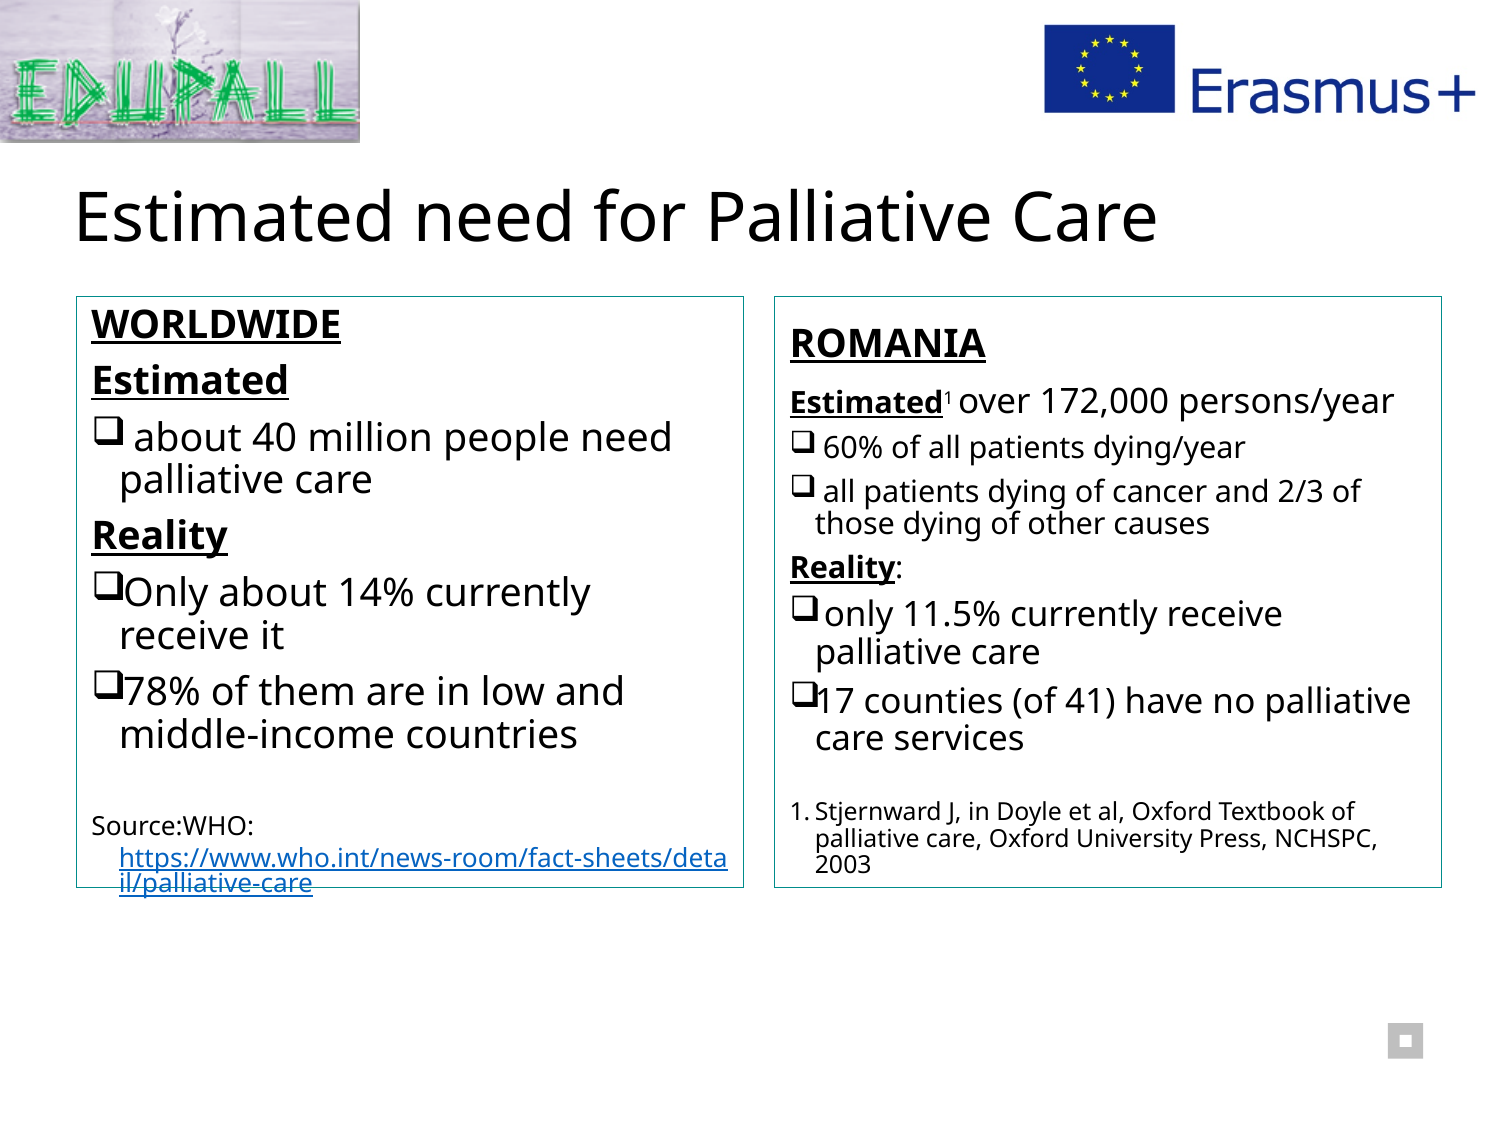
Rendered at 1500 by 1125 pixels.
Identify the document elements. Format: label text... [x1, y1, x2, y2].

text_box WORLDWIDE Estimated about 40 million people need palliative care Reality Only about 14% currently receive it 78% of them are in low and middle-income countries Source:WHO: https://www.who.int/news-room/fact-sheets/detail/palliative-care [76, 296, 744, 888]
picture [0, 0, 360, 143]
title Estimated need for Palliative Care [58, 125, 1442, 313]
picture [1019, 0, 1500, 138]
list ROMANIA Estimated1 over 172,000 persons/year 60% of all patients dying/year all patients dying of cancer and 2/3 of those dying of other causes Reality: only 11.5% currently receive palliative care 17 counties (of 41) have no palliative care services Stjernward J, in Doyle et al, Oxford Textbook of palliative care, Oxford University Press, NCHSPC, 2003 [774, 296, 1442, 888]
